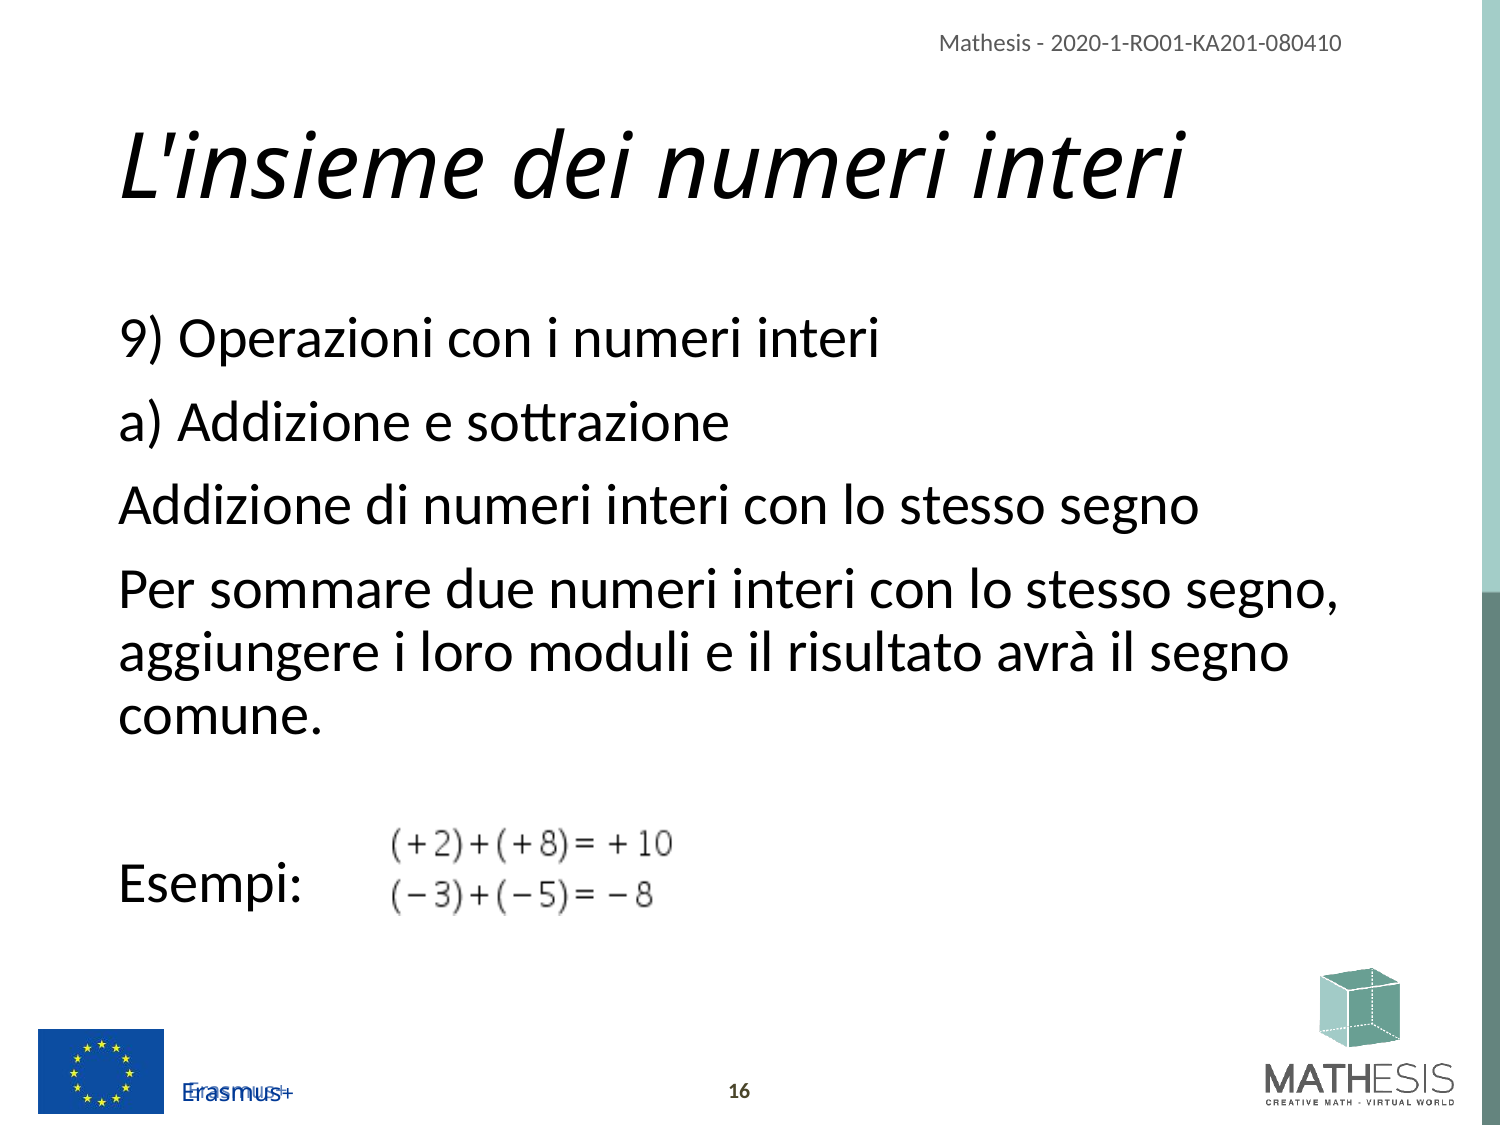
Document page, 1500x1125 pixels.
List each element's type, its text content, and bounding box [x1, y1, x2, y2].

list 9) Operazioni con i numeri interi a) Addizione e sottrazione Addizione di numeri interi con lo stesso segno Per sommare due numeri interi con lo stesso segno, aggiungere i loro moduli e il risultato avrà il segno comune. Esempi: [103, 299, 1397, 868]
picture [38, 1029, 164, 1114]
title L'insieme dei numeri interi [103, 59, 1397, 278]
picture [391, 818, 674, 916]
